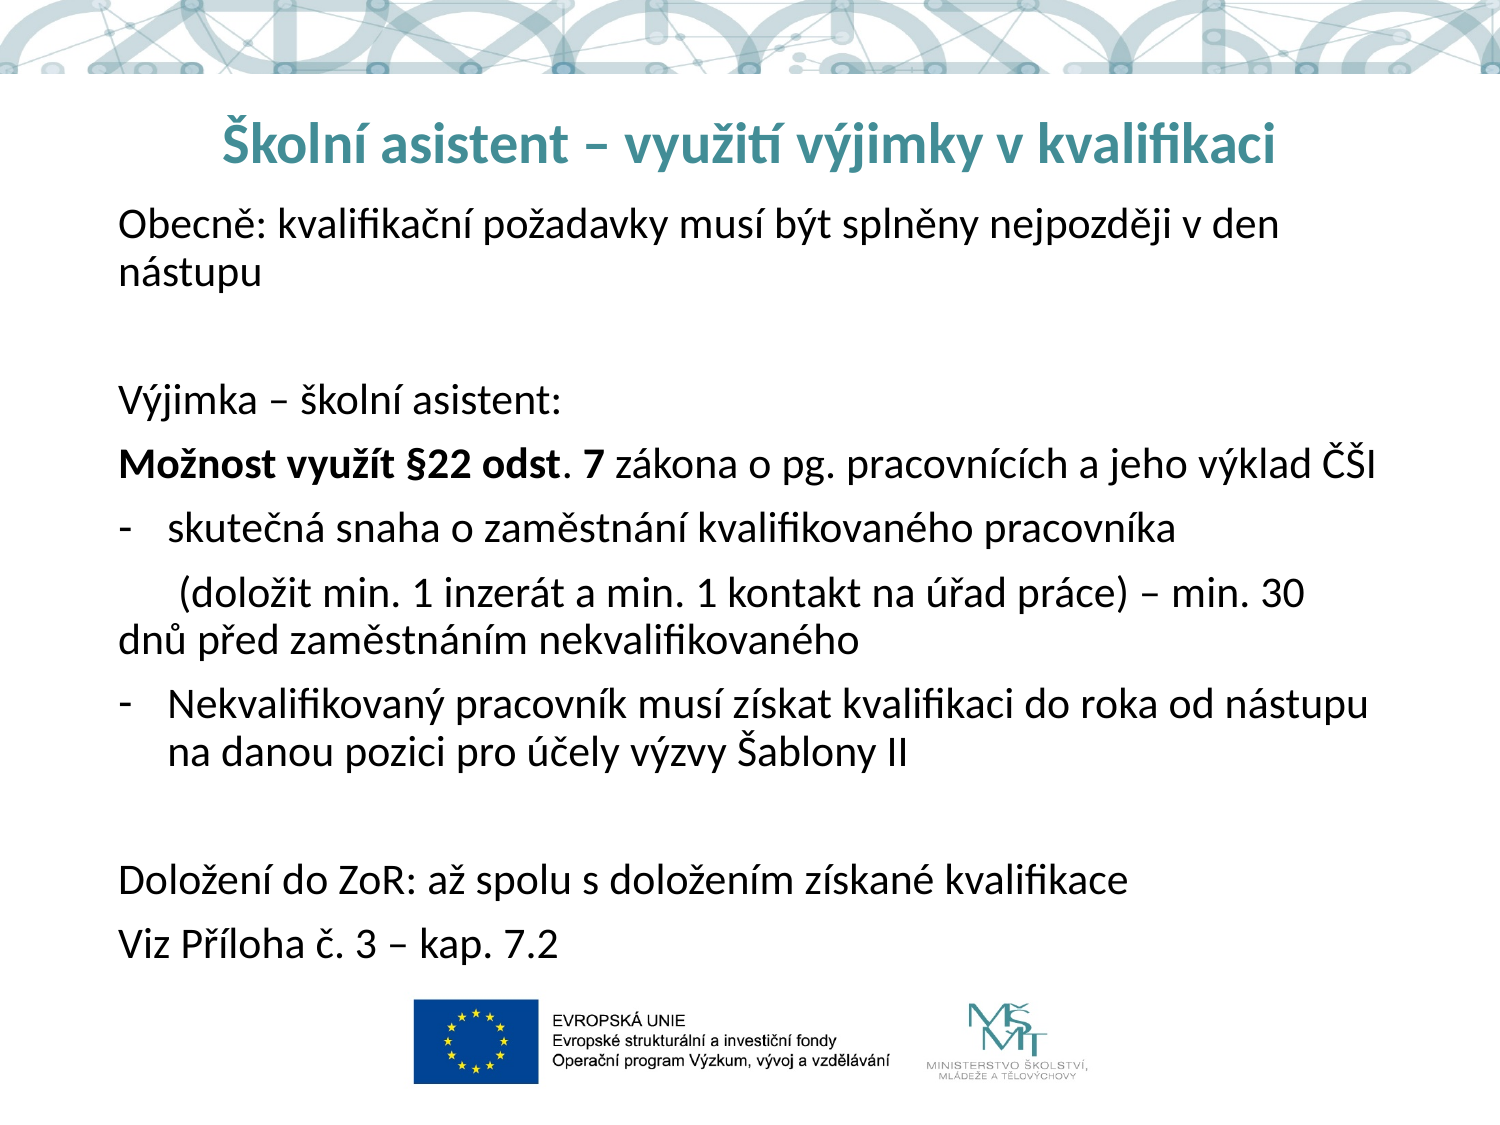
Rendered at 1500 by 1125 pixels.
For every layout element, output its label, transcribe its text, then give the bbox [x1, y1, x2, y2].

picture [0, 0, 1500, 74]
title Školní asistent – využití výjimky v kvalifikaci [103, 71, 1397, 193]
picture [371, 987, 1129, 1125]
list Obecně: kvalifikační požadavky musí být splněny nejpozději v den nástupu Výjimka – školní asistent: Možnost využít §22 odst. 7 zákona o pg. pracovnících a jeho výklad ČŠI skutečná snaha o zaměstnání kvalifikovaného pracovníka (doložit min. 1 inzerát a min. 1 kontakt na úřad práce) – min. 30 dnů před zaměstnáním nekvalifikovaného Nekvalifikovaný pracovník musí získat kvalifikaci do roka od nástupu na danou pozici pro účely výzvy Šablony II Doložení do ZoR: až spolu s doložením získané kvalifikace Viz Příloha č. 3 – kap. 7.2 [103, 193, 1397, 987]
